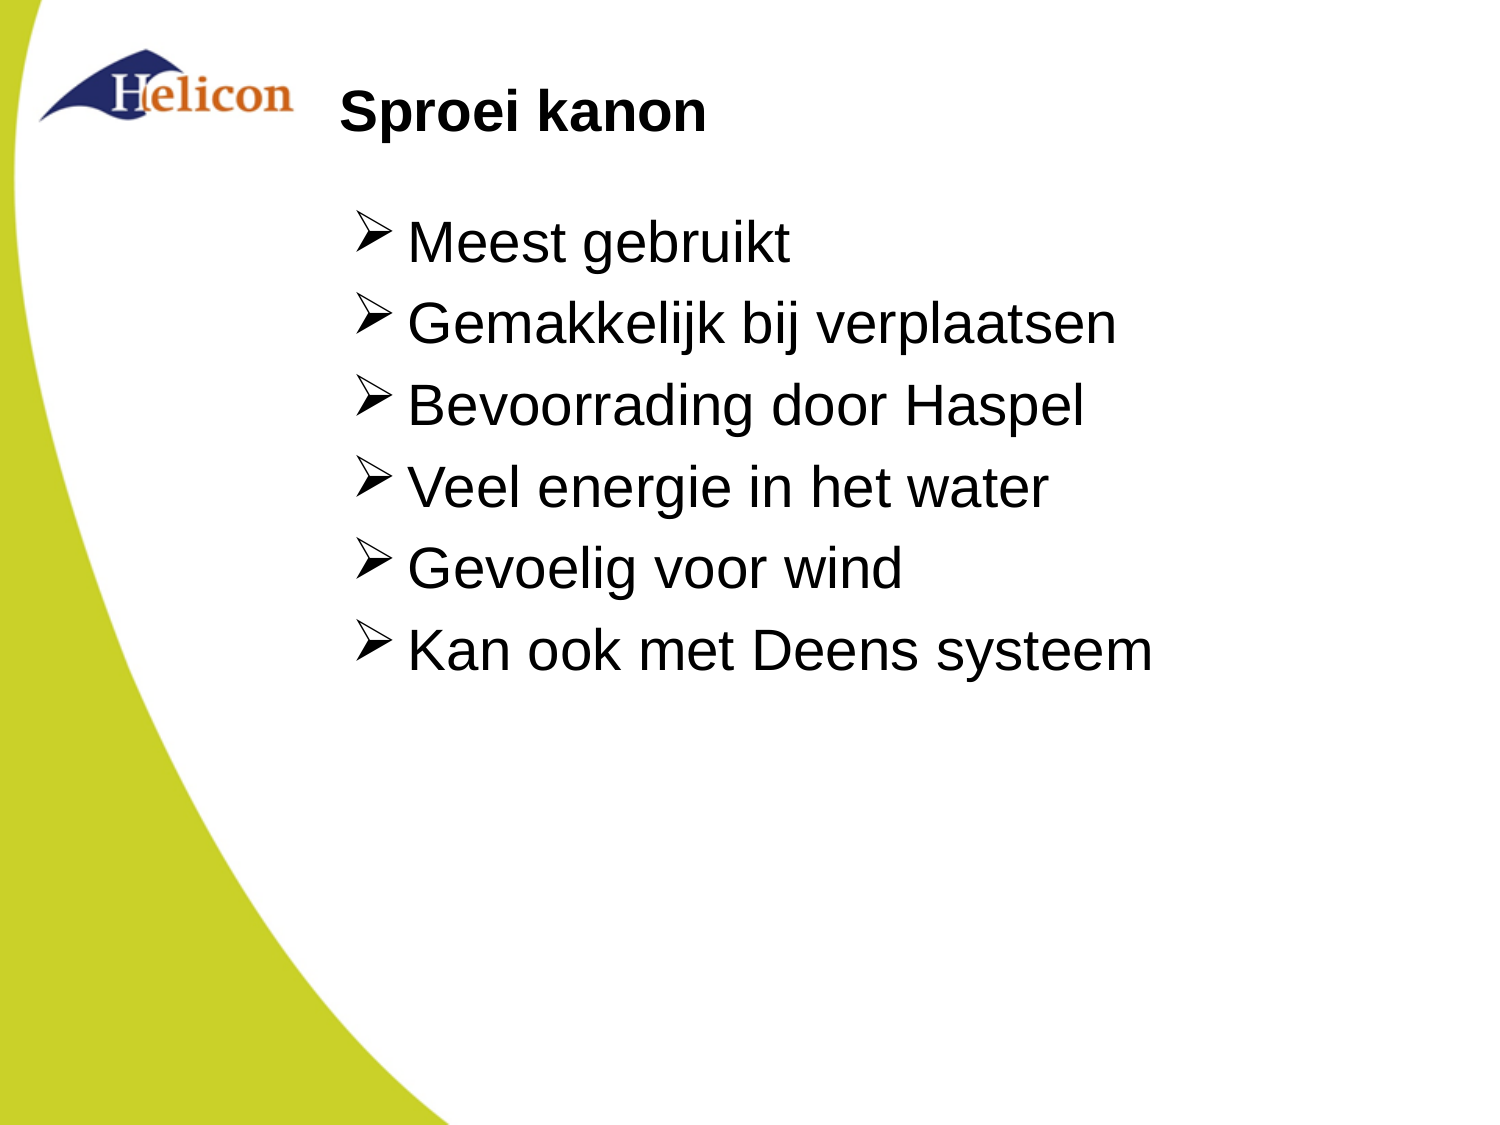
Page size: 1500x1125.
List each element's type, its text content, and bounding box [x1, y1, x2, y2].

list Meest gebruikt Gemakkelijk bij verplaatsen Bevoorrading door Haspel Veel energie in het water Gevoelig voor wind Kan ook met Deens systeem [336, 196, 1425, 1005]
title Sproei kanon [324, 54, 1415, 161]
picture [0, 0, 1500, 1125]
